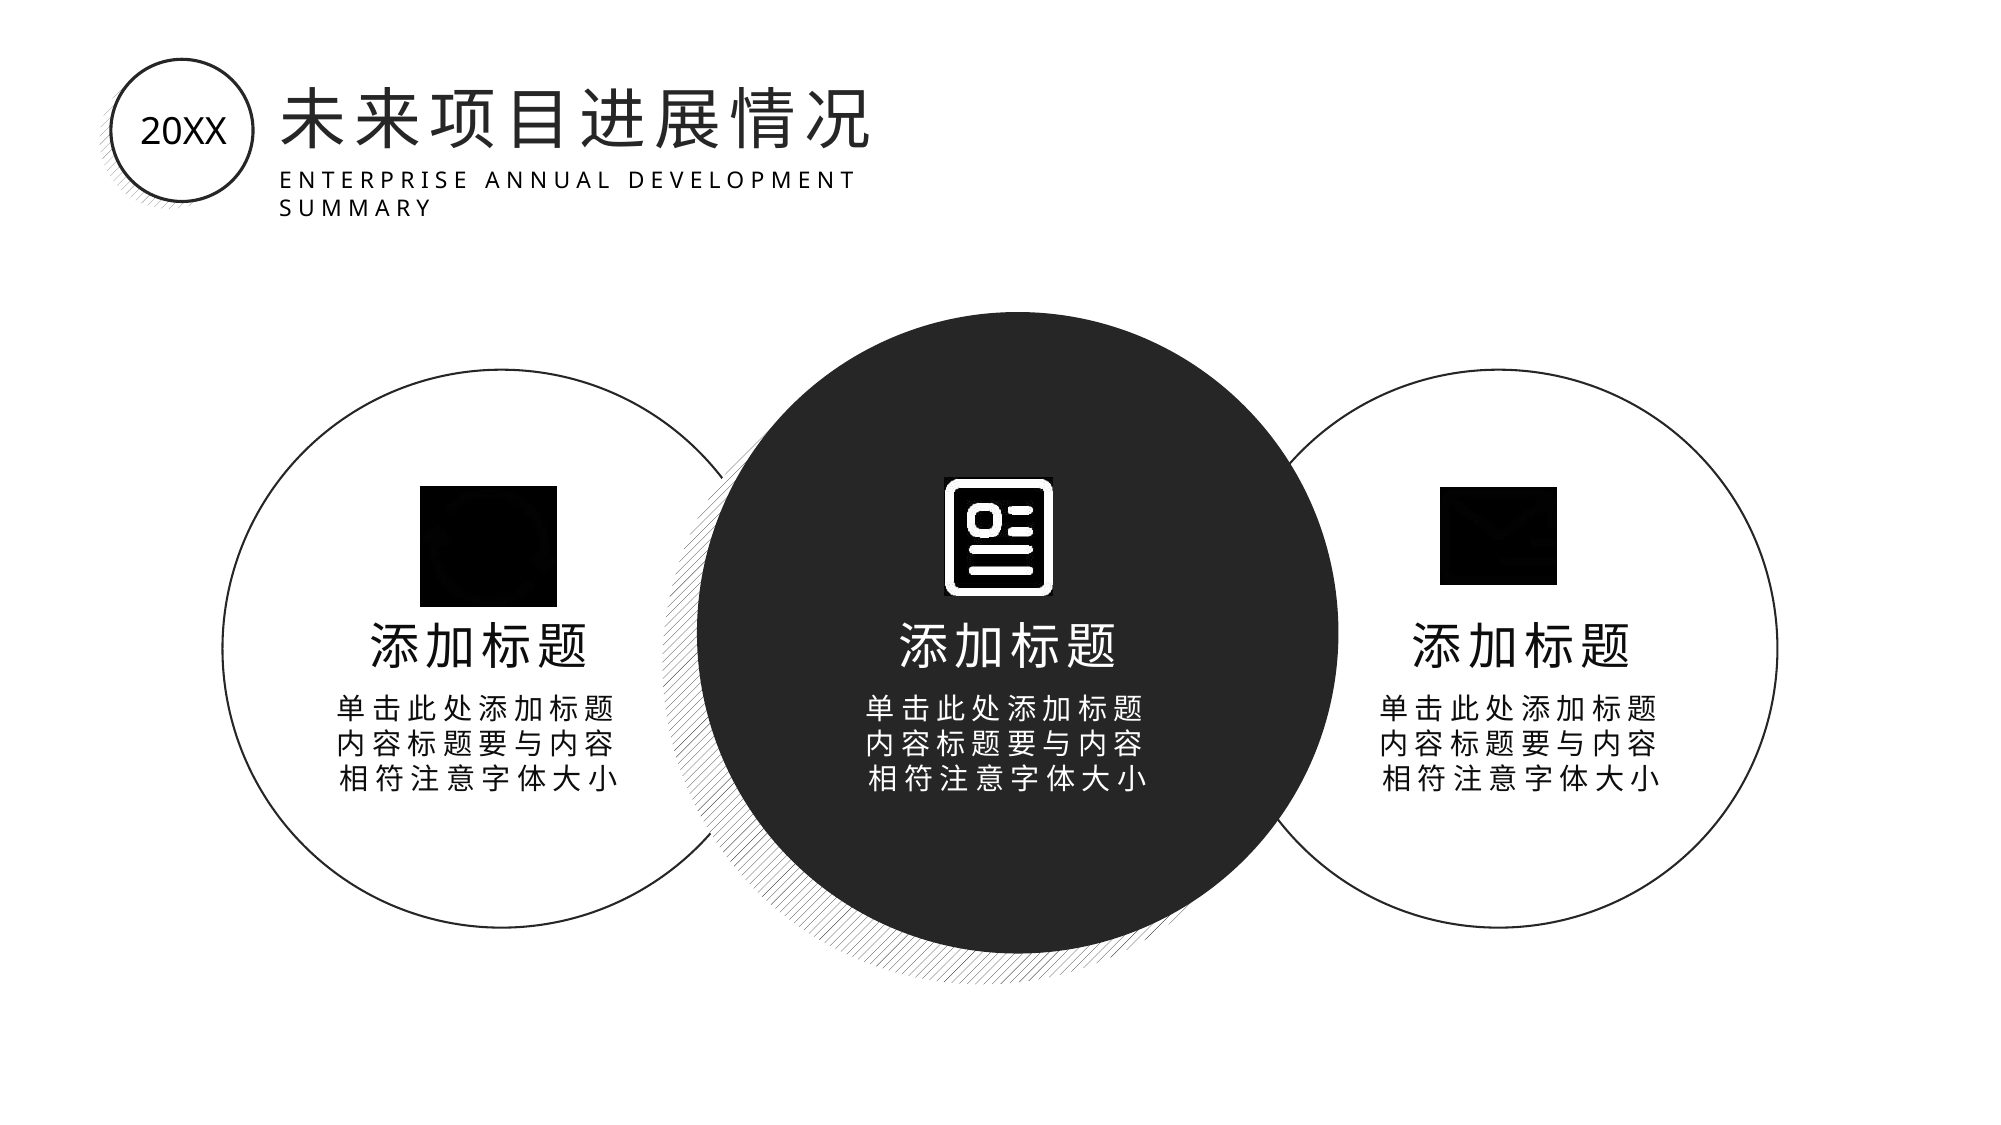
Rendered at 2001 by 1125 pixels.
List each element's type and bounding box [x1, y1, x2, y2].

text_box [222, 369, 662, 928]
text_box [264, 69, 956, 230]
text_box [662, 313, 1338, 985]
text_box [99, 59, 254, 209]
text_box [1338, 369, 1778, 928]
